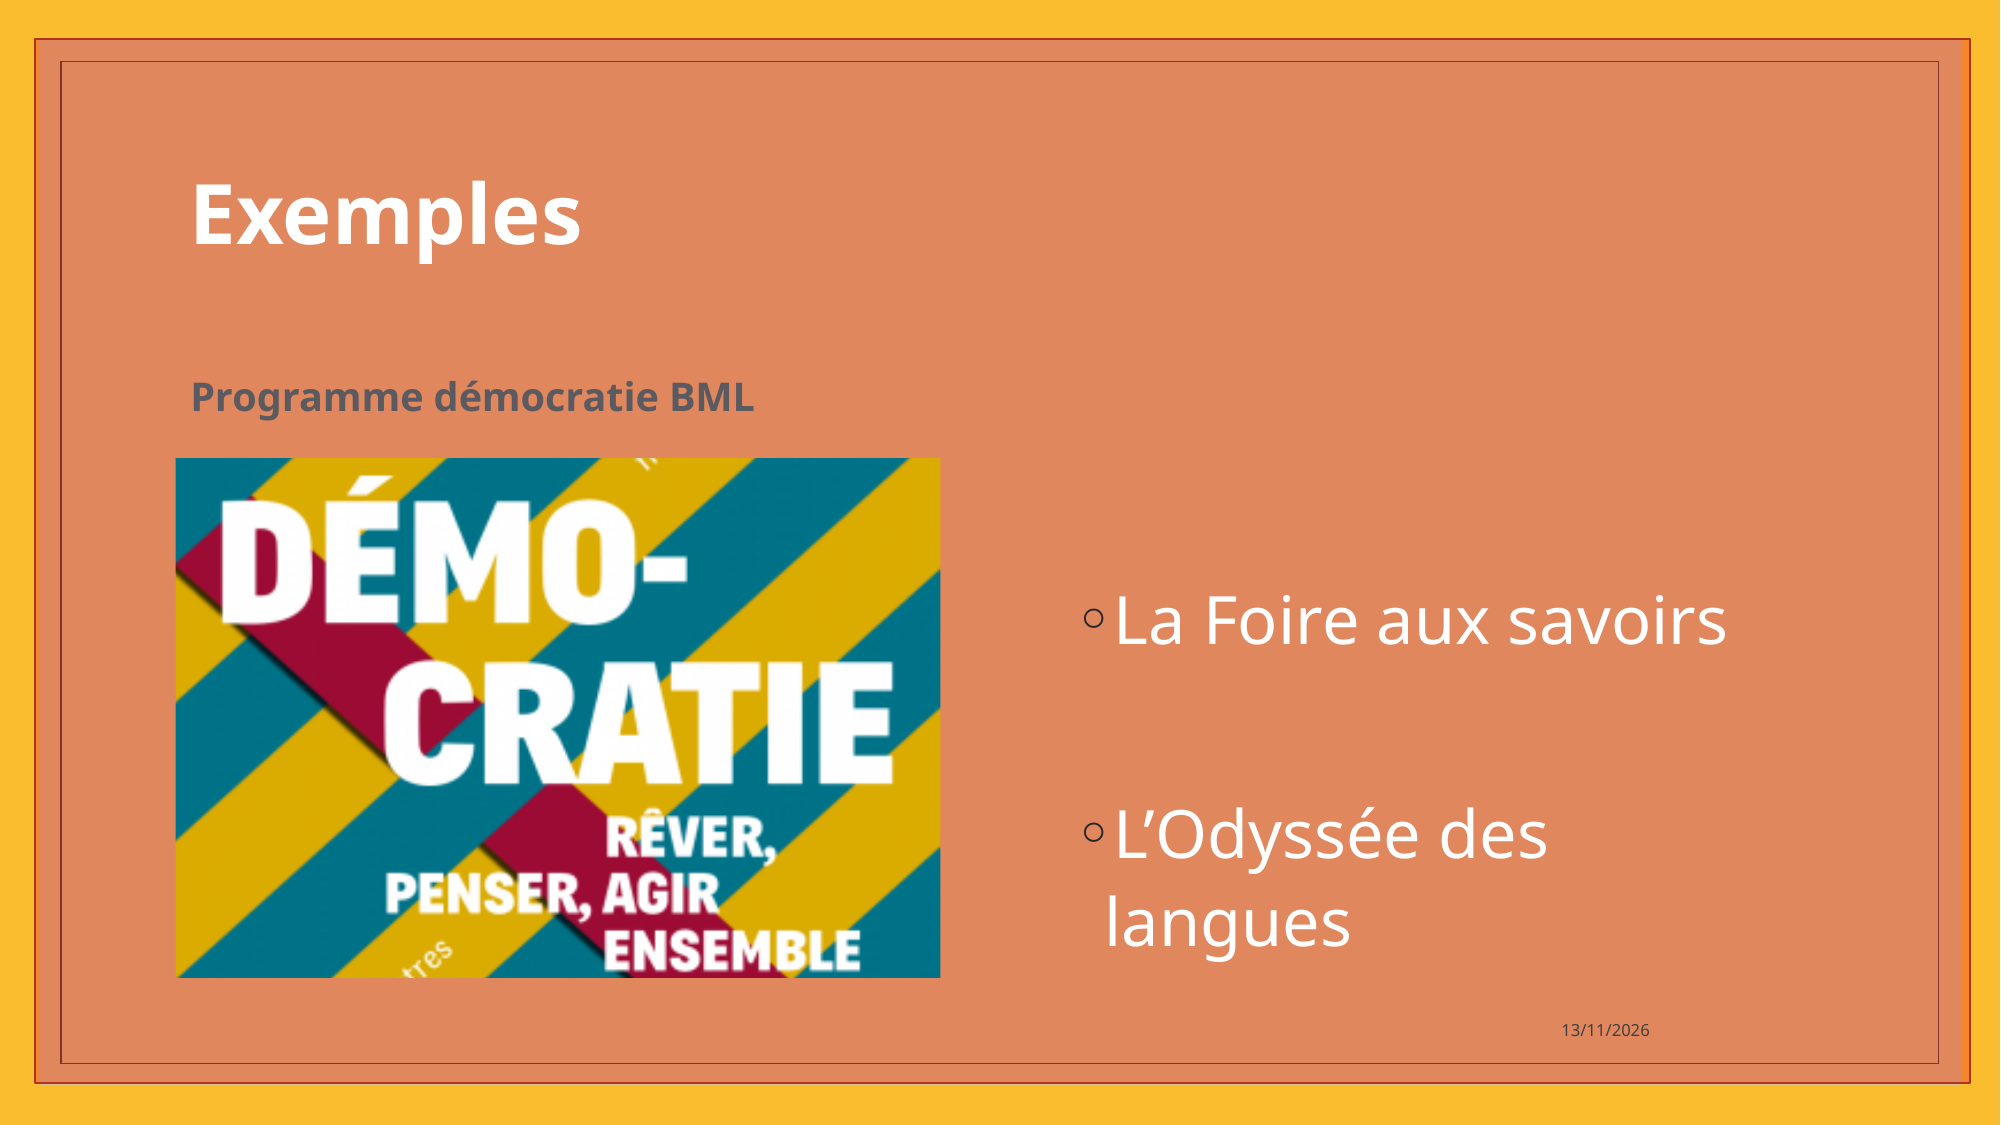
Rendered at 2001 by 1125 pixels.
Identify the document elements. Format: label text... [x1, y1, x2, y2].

list Programme démocratie BML [175, 340, 941, 446]
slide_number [1190, 990, 1665, 1050]
title Exemples [174, 105, 1825, 331]
text_box [34, 38, 1971, 1084]
list La Foire aux savoirs L’Odyssée des langues [1059, 562, 1825, 978]
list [175, 457, 941, 977]
